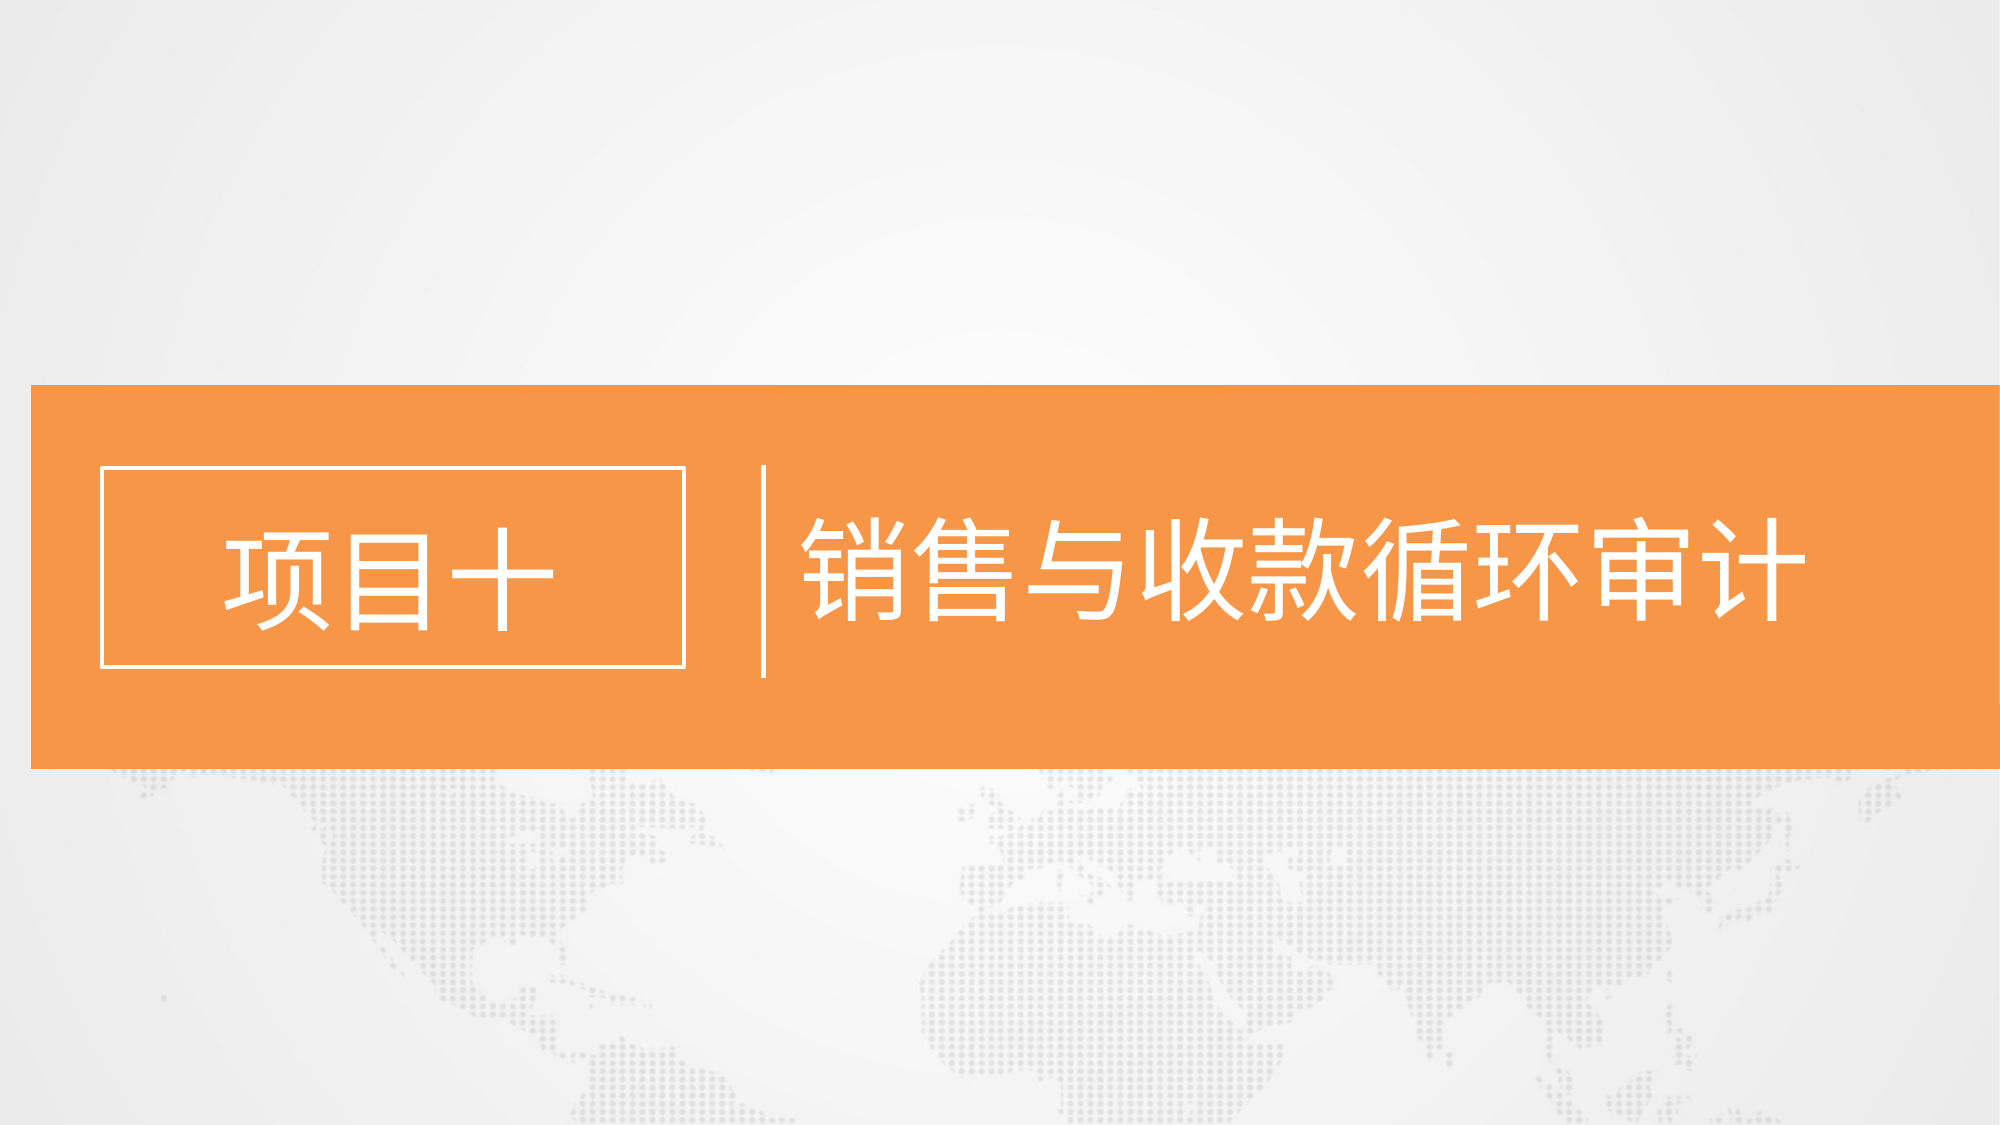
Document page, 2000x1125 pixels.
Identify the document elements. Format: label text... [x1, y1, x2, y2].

text_box 销售与收款循环审计 [783, 492, 1826, 643]
text_box [100, 466, 686, 669]
text_box [29, 383, 2000, 771]
text_box 项目十 [99, 503, 682, 653]
picture [0, 0, 2000, 1125]
